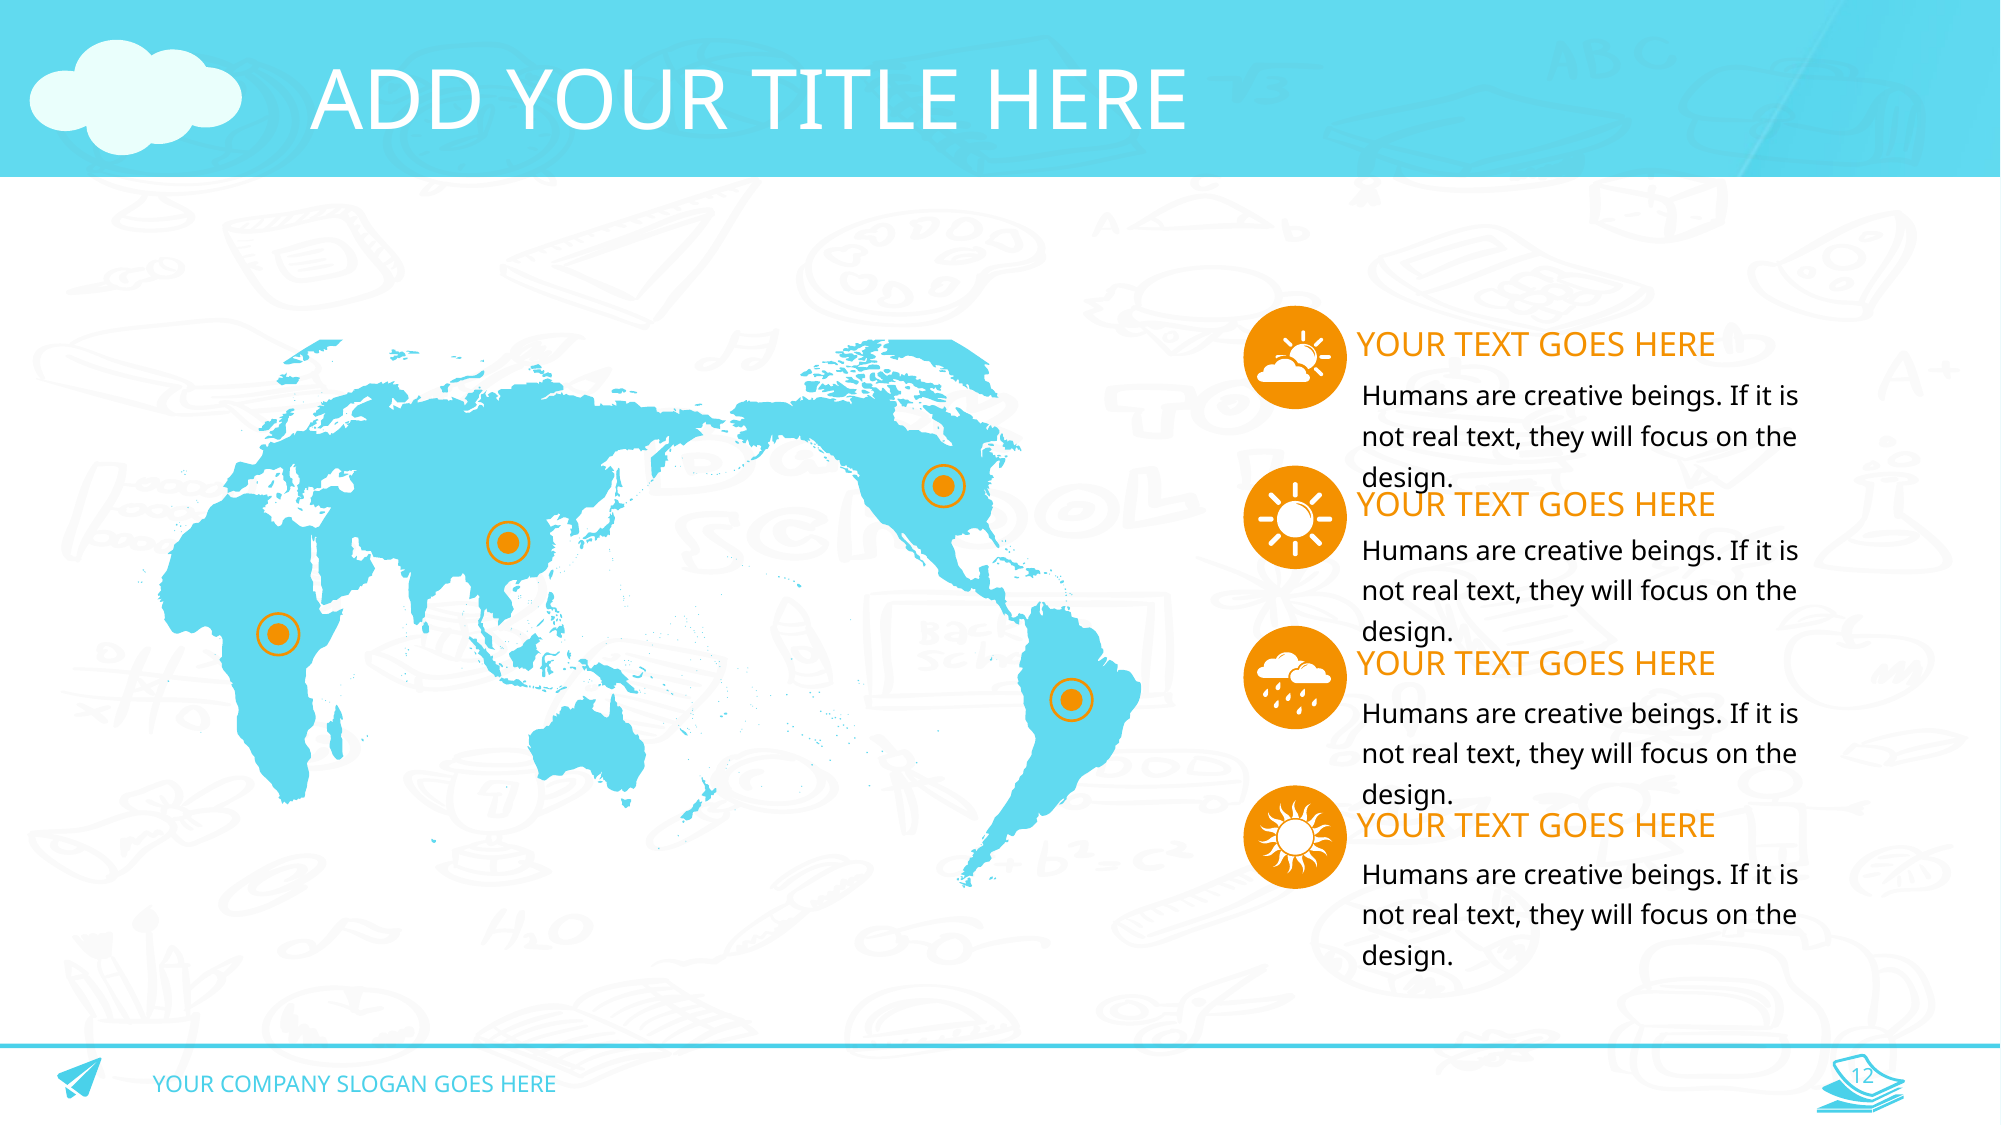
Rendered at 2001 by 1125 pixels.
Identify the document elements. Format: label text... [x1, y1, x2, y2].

text_box YOUR TEXT GOES HERE [1341, 624, 1732, 690]
text_box [1309, 533, 1322, 546]
text_box Humans are creative beings. If it is not real text, they will focus on the design. [1346, 680, 1863, 817]
text_box YOUR TEXT GOES HERE [1341, 786, 1732, 852]
text_box [1283, 337, 1324, 377]
text_box [1242, 464, 1346, 571]
text_box [1296, 706, 1302, 715]
text_box [1277, 500, 1314, 538]
text_box [154, 338, 1143, 891]
text_box [1301, 330, 1306, 342]
text_box [485, 519, 532, 567]
text_box [1285, 692, 1291, 701]
text_box [1268, 492, 1281, 505]
text_box [1309, 492, 1322, 505]
text_box [1257, 358, 1310, 382]
text_box [1273, 699, 1279, 709]
text_box [255, 611, 302, 658]
picture [0, 0, 2001, 1125]
text_box [1242, 624, 1346, 731]
text_box [141, 568, 147, 575]
text_box [1311, 698, 1317, 707]
text_box [1275, 355, 1287, 359]
text_box [1300, 688, 1305, 697]
text_box Humans are creative beings. If it is not real text, they will focus on the design. [1346, 841, 1863, 979]
text_box Humans are creative beings. If it is not real text, they will focus on the design. [1346, 363, 1863, 500]
text_box Humans are creative beings. If it is not real text, they will focus on the design. [1346, 517, 1863, 654]
text_box [1257, 652, 1331, 684]
text_box [1258, 516, 1274, 522]
text_box YOUR TEXT GOES HERE [1341, 465, 1732, 530]
text_box [1319, 355, 1331, 359]
text_box [1268, 533, 1281, 546]
text_box [1242, 304, 1346, 411]
footer YOUR COMPANY SLOGAN GOES HERE [137, 1053, 813, 1113]
title ADD YOUR TITLE HERE [295, 28, 1863, 177]
text_box [1263, 688, 1269, 697]
text_box [1275, 681, 1281, 691]
text_box [1292, 482, 1298, 498]
text_box [1048, 676, 1095, 724]
text_box [1292, 540, 1298, 557]
text_box [920, 462, 967, 510]
text_box [1242, 784, 1346, 890]
text_box [1258, 800, 1333, 874]
text_box YOUR TEXT GOES HERE [1341, 305, 1732, 371]
text_box [1316, 516, 1333, 522]
